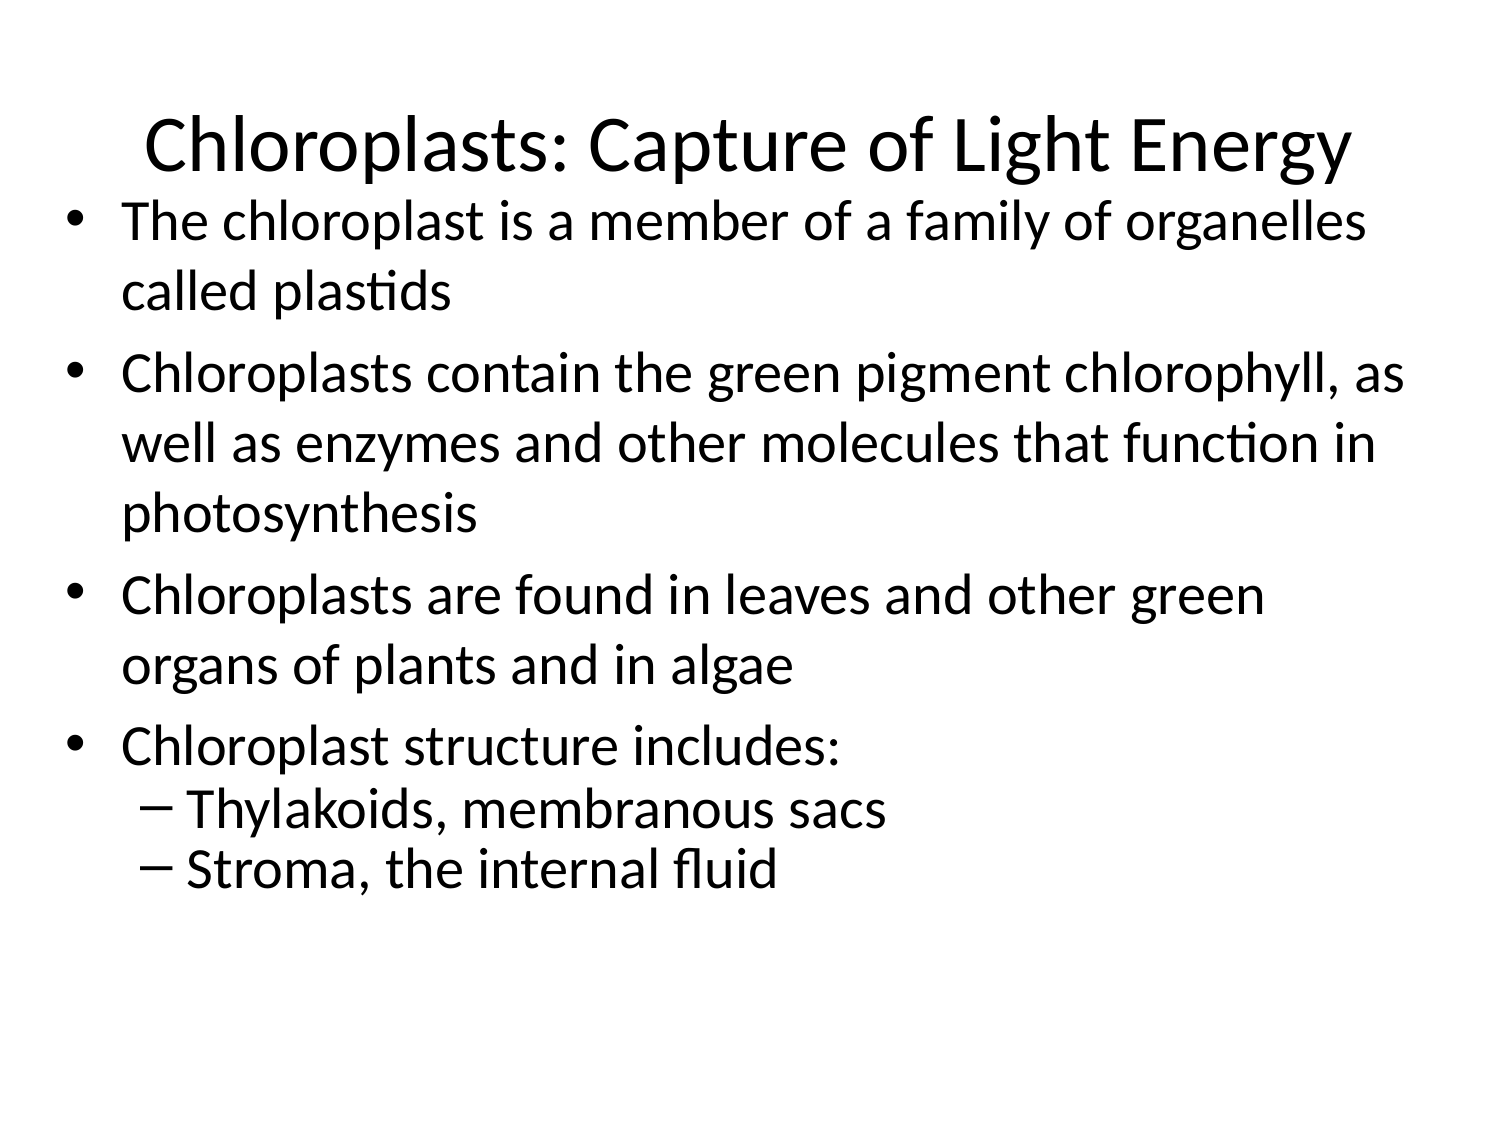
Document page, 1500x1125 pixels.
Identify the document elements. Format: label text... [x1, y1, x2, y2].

list The chloroplast is a member of a family of organelles called plastids Chloroplasts contain the green pigment chlorophyll, as well as enzymes and other molecules that function in photosynthesis Chloroplasts are found in leaves and other green organs of plants and in algae Chloroplast structure includes: Thylakoids, membranous sacs Stroma, the internal fluid [50, 174, 1450, 1091]
title Chloroplasts: Capture of Light Energy [75, 45, 1425, 174]
